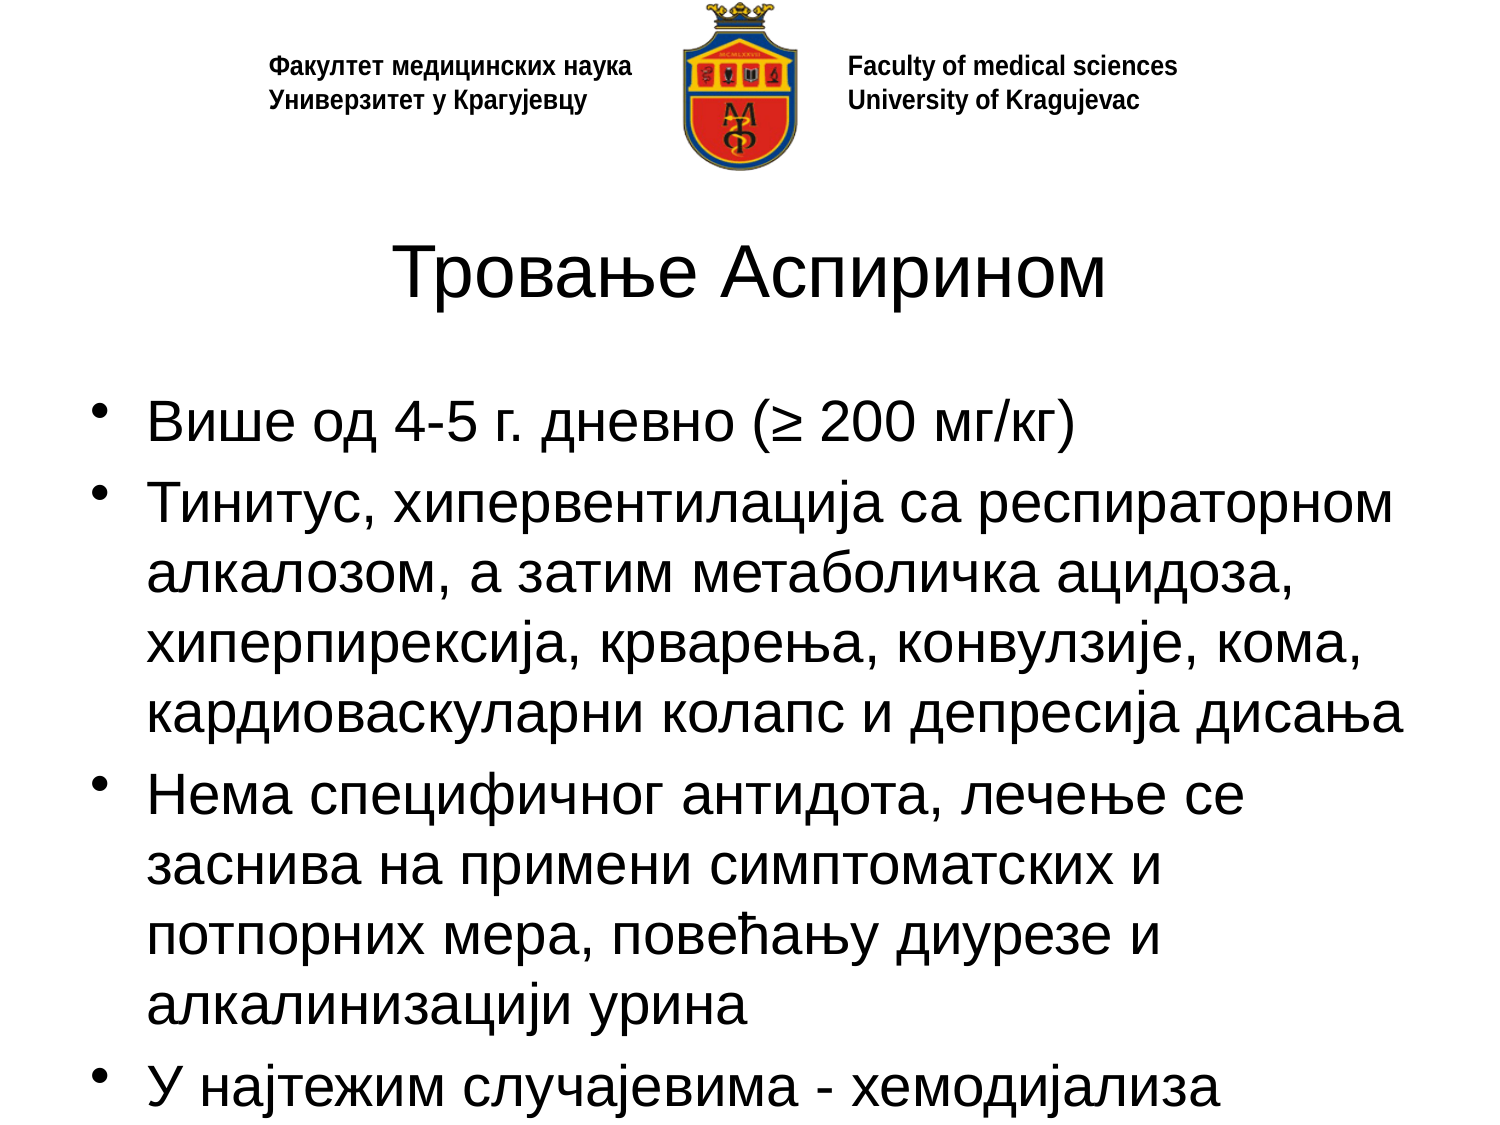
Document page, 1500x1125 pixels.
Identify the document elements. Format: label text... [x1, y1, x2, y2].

list Више од 4-5 г. дневно (≥ 200 мг/кг) Тинитус, хипервентилација са респираторном алкалозом, а затим метаболичка ацидоза, хиперпирексија, крварења, конвулзије, кома, кардиоваскуларни колапс и депресија дисања Нема специфичног антидота, лечење се заснива на примени симптоматских и потпорних мера, повећању диурезе и алкалинизацији урина У најтежим случајевима - хемодијализа [74, 374, 1448, 1118]
title Тровање Аспирином [74, 173, 1426, 362]
